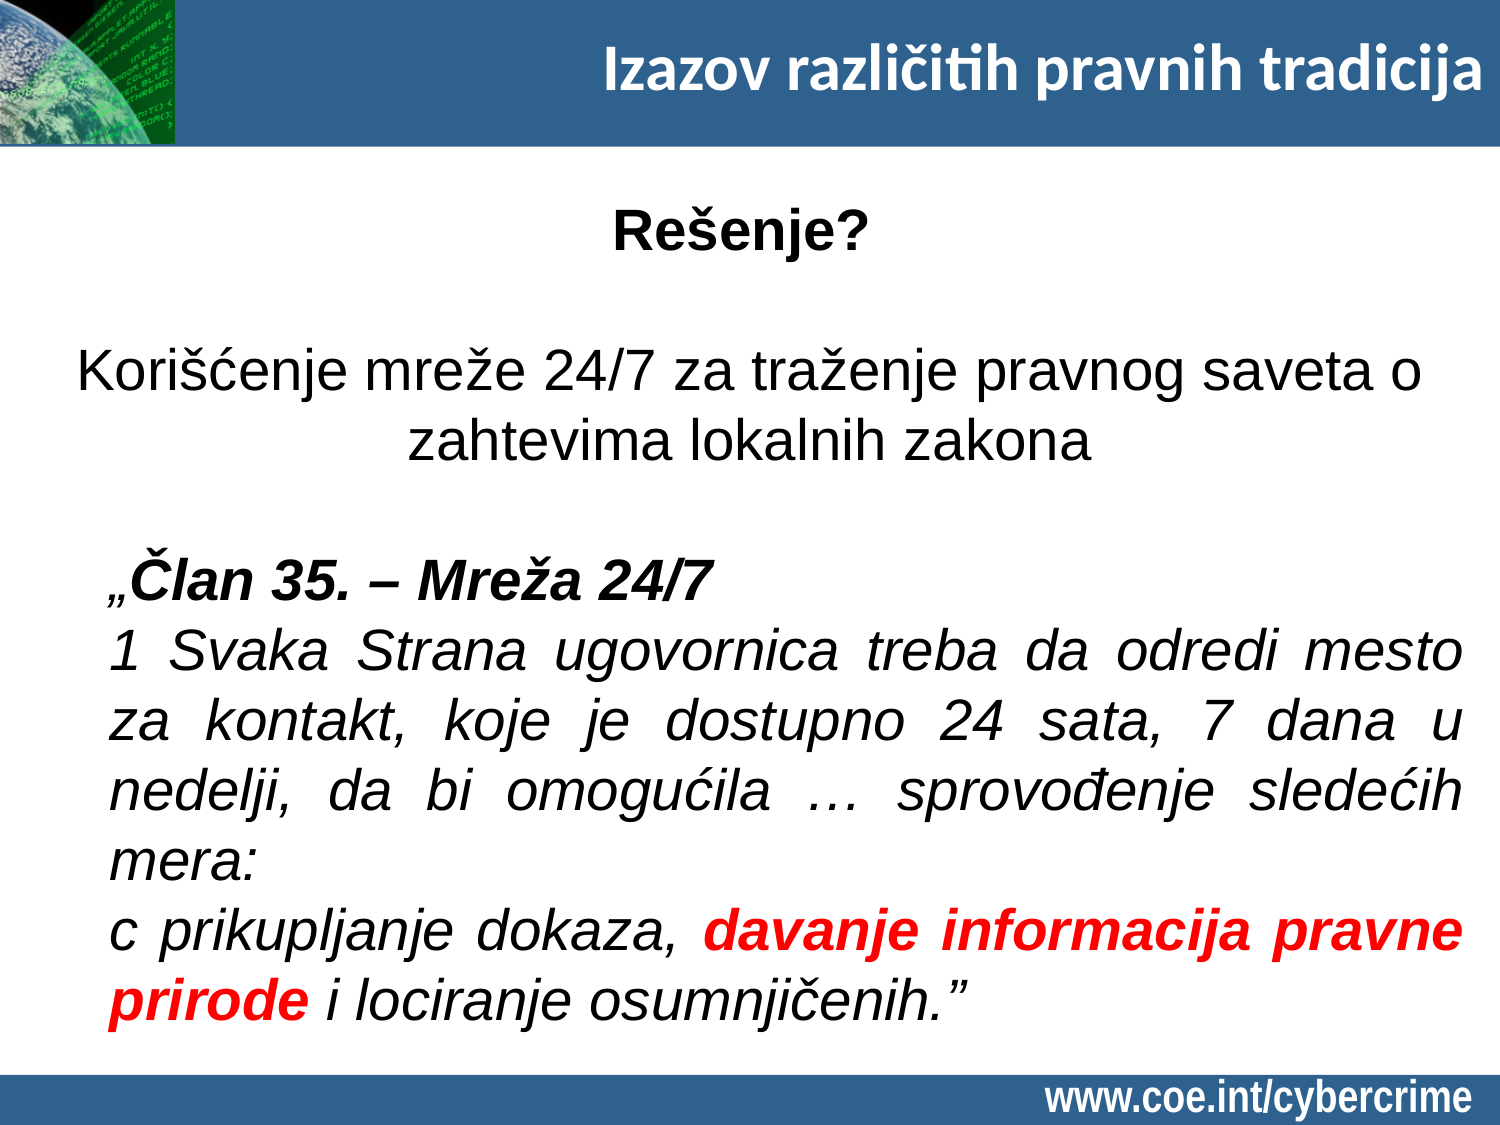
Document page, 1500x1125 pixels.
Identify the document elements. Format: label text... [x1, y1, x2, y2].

text_box Rešenje? Korišćenje mreže 24/7 za traženje pravnog saveta o zahtevima lokalnih zakona „Član 35. – Mreža 24/7 1 Svaka Strana ugovornica treba da odredi mesto za kontakt, koje je dostupno 24 sata, 7 dana u nedelji, da bi omogućila … sprovođenje sledećih mera: c prikupljanje dokaza, davanje informacija pravne prirode i lociranje osumnjičenih.” [19, 185, 1481, 1040]
text_box [0, 1073, 1030, 1125]
text_box Izazov različitih pravnih tradicija [177, 0, 1500, 149]
text_box www.coe.int/cybercrime [1030, 1059, 1500, 1125]
picture [0, 0, 175, 144]
